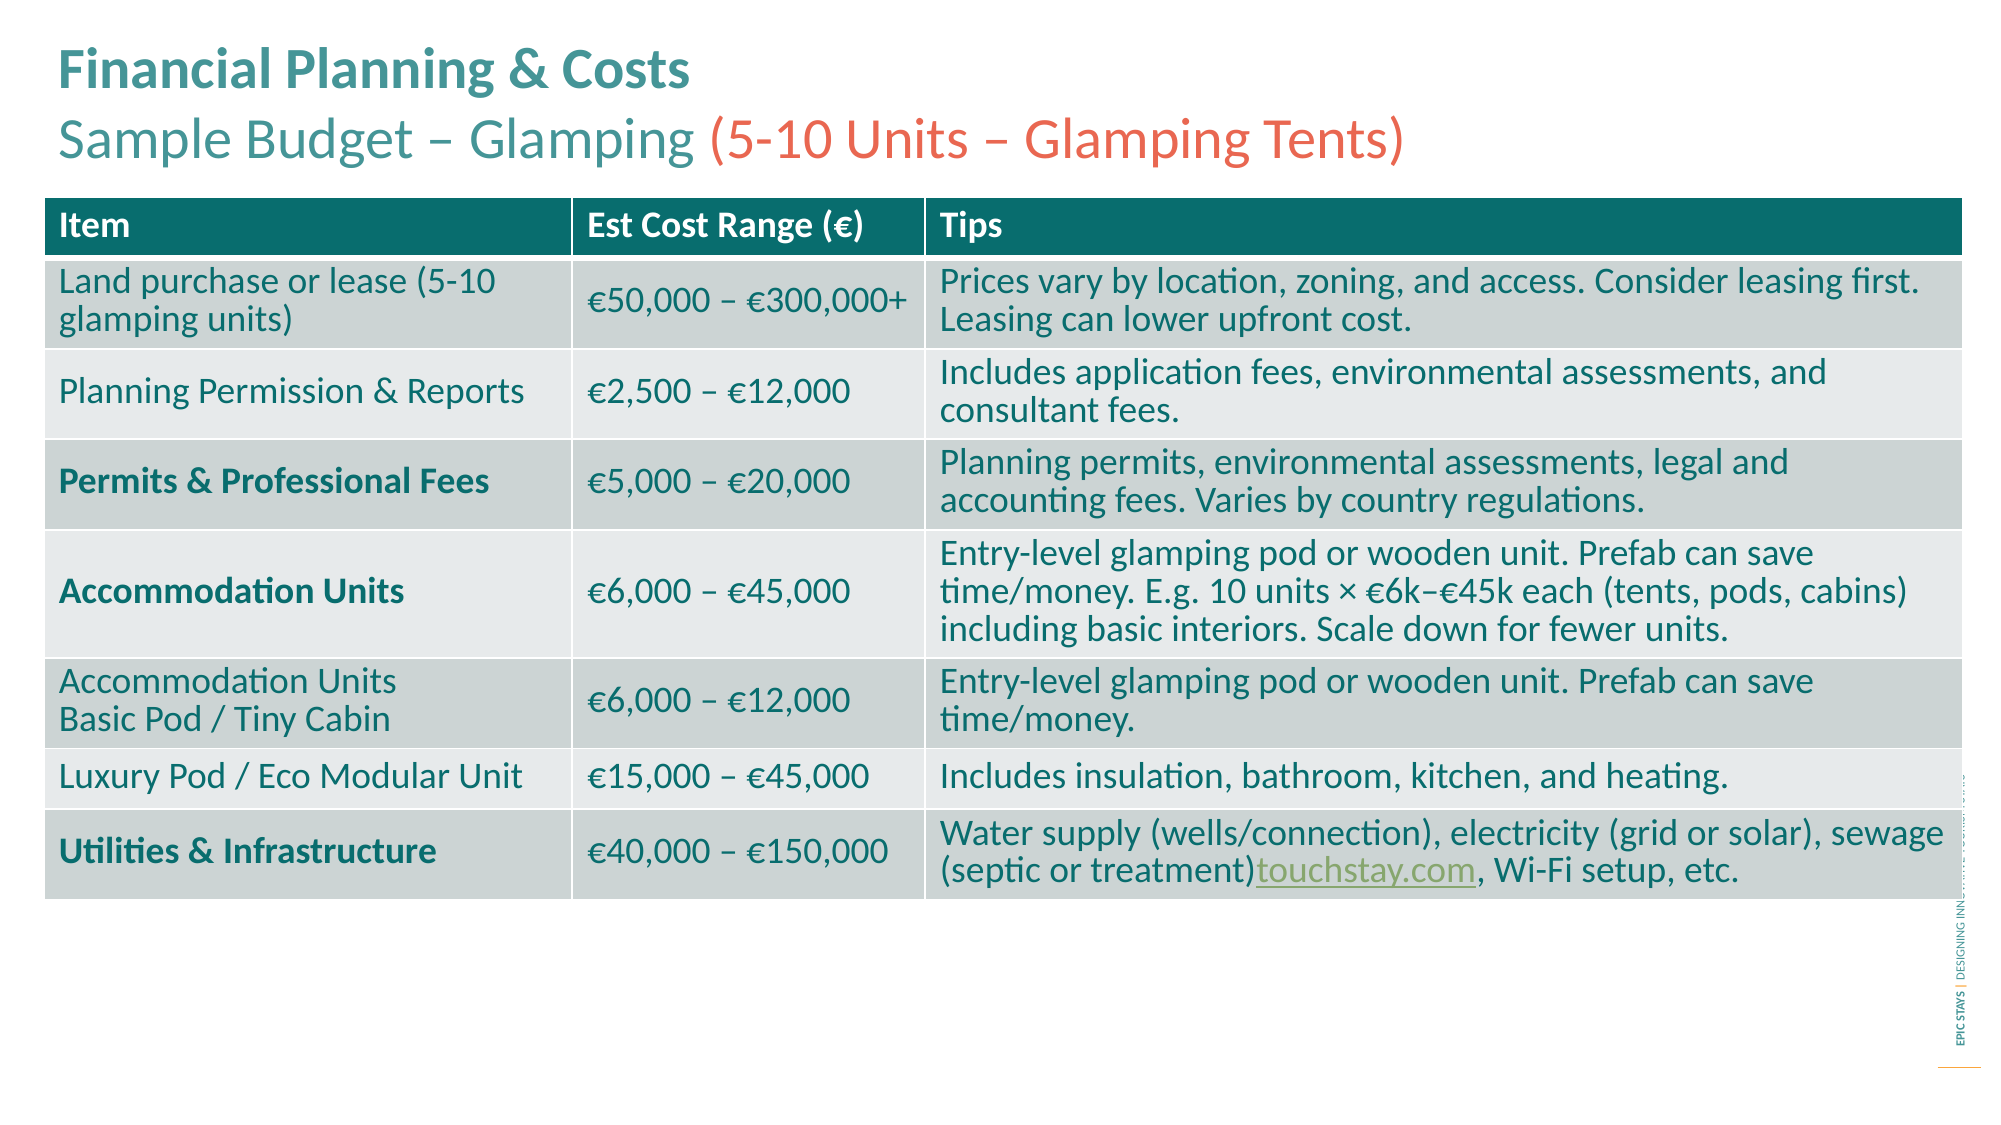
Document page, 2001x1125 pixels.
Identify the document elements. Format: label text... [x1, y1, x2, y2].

table_cell €6,000 – €12,000 [573, 659, 924, 748]
table_cell Land purchase or lease (5-10 glamping units) [45, 261, 571, 348]
table_cell Includes insulation, bathroom, kitchen, and heating. [926, 749, 1962, 808]
table_cell Entry-level glamping pod or wooden unit. Prefab can save time/money. E.g. 10 units × €6k–€45k each (tents, pods, cabins) including basic interiors. Scale down for fewer units. [926, 531, 1962, 657]
table_cell Accommodation Units [45, 531, 571, 657]
table_cell Includes application fees, environmental assessments, and consultant fees. [926, 350, 1962, 438]
table_cell Planning permits, environmental assessments, legal and accounting fees. Varies by country regulations. [926, 440, 1962, 529]
table_header Tips [926, 198, 1962, 255]
table_cell €2,500 – €12,000 [573, 350, 924, 438]
table_cell Prices vary by location, zoning, and access. Consider leasing first. Leasing can lower upfront cost. [926, 261, 1962, 348]
table_cell €40,000 – €150,000 [573, 810, 924, 899]
table_cell €5,000 – €20,000 [573, 440, 924, 529]
table_cell Utilities & Infrastructure [45, 810, 571, 899]
table_cell Entry-level glamping pod or wooden unit. Prefab can save time/money. [926, 659, 1962, 748]
table_cell Water supply (wells/connection), electricity (grid or solar), sewage (septic or treatment)touchstay.com, Wi-Fi setup, etc. [926, 810, 1962, 899]
table_cell €6,000 – €45,000 [573, 531, 924, 657]
table_cell Permits & Professional Fees [45, 440, 571, 529]
table_cell Accommodation Units Basic Pod / Tiny Cabin [45, 659, 571, 748]
table_cell €15,000 – €45,000 [573, 749, 924, 808]
table_header Est Cost Range (€) [573, 198, 924, 255]
table_cell Luxury Pod / Eco Modular Unit [45, 749, 571, 808]
table_cell Planning Permission & Reports [45, 350, 571, 438]
text_box Financial Planning & Costs Sample Budget – Glamping (5-10 Units – Glamping Tents) [43, 23, 1785, 156]
table_cell €50,000 – €300,000+ [573, 261, 924, 348]
table_header Item [45, 198, 571, 255]
